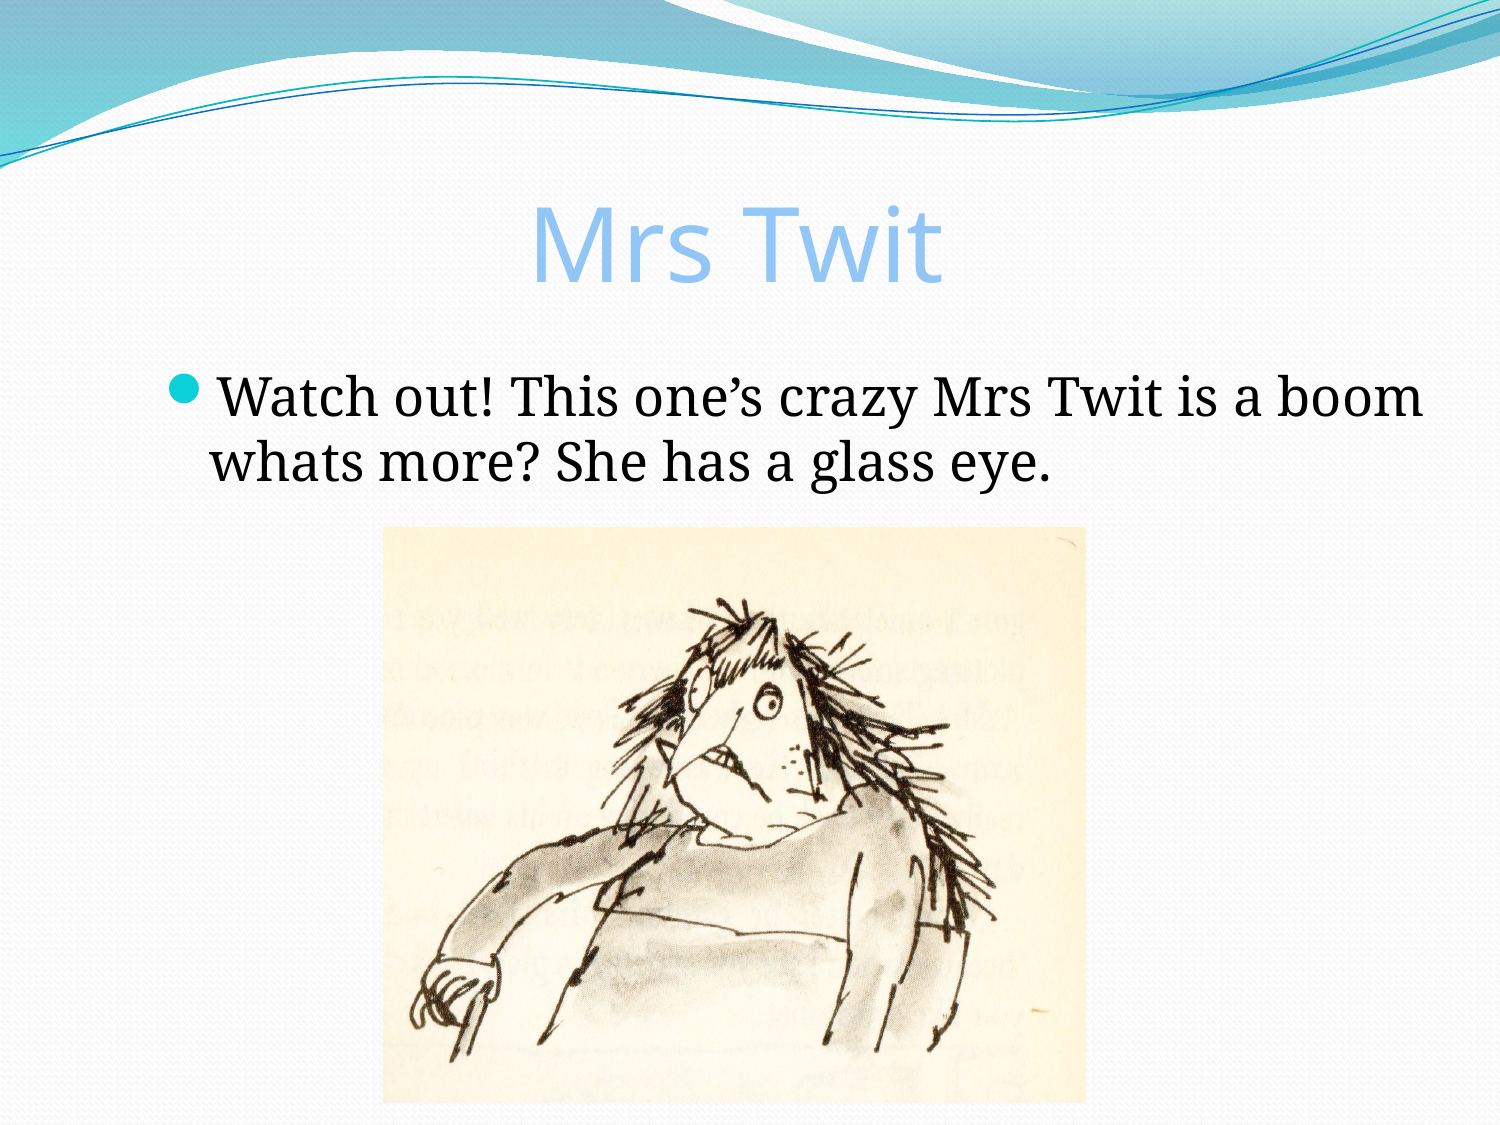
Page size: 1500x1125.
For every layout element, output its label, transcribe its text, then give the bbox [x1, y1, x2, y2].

title Mrs Twit [75, 115, 1425, 303]
picture [383, 526, 1086, 1103]
list Watch out! This one’s crazy Mrs Twit is a boom whats more? She has a glass eye. [150, 355, 1500, 1076]
